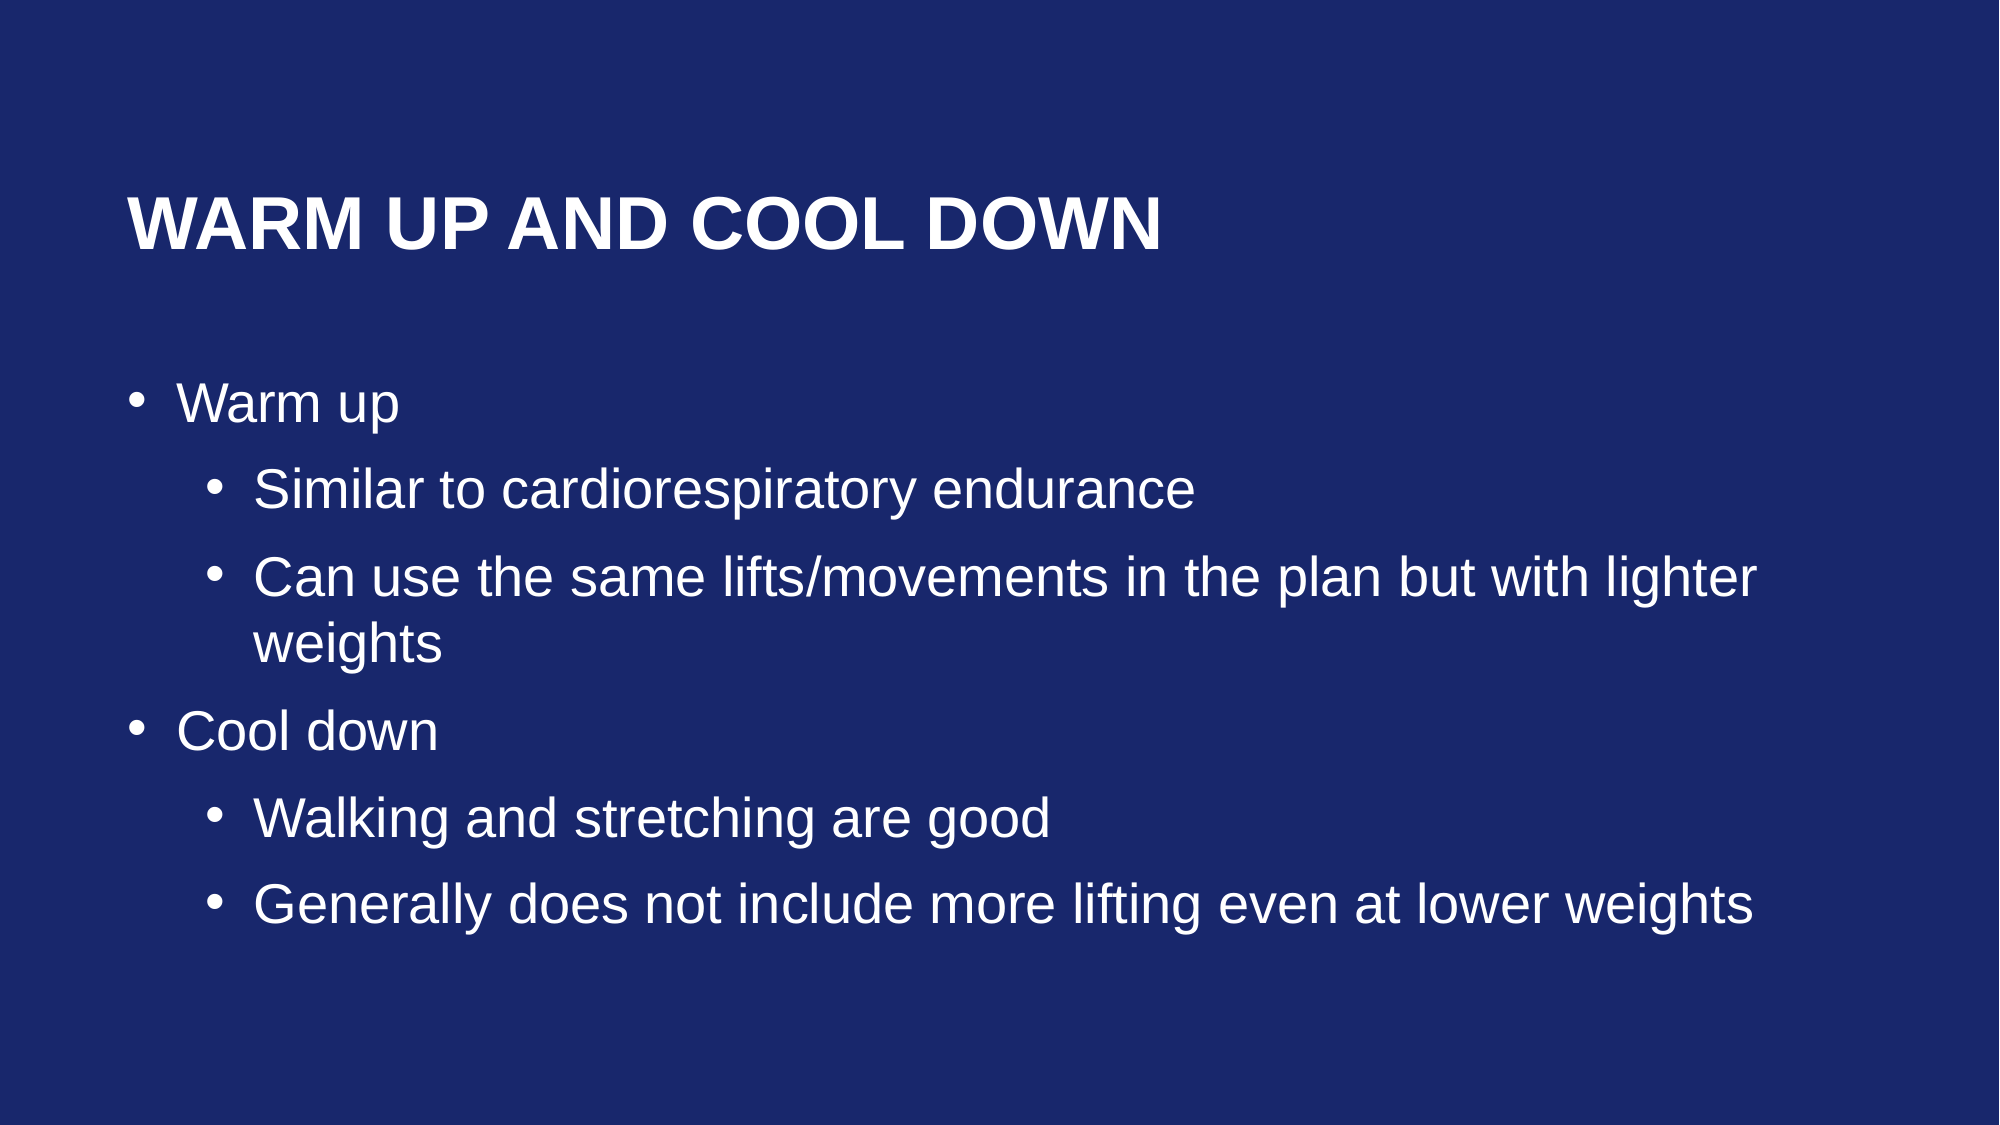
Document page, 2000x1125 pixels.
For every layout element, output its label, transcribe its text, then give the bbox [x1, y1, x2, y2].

title Warm up and Cool down [112, 99, 1775, 339]
list Warm up Similar to cardiorespiratory endurance Can use the same lifts/movements in the plan but with lighter weights Cool down Walking and stretching are good Generally does not include more lifting even at lower weights [112, 351, 1775, 950]
